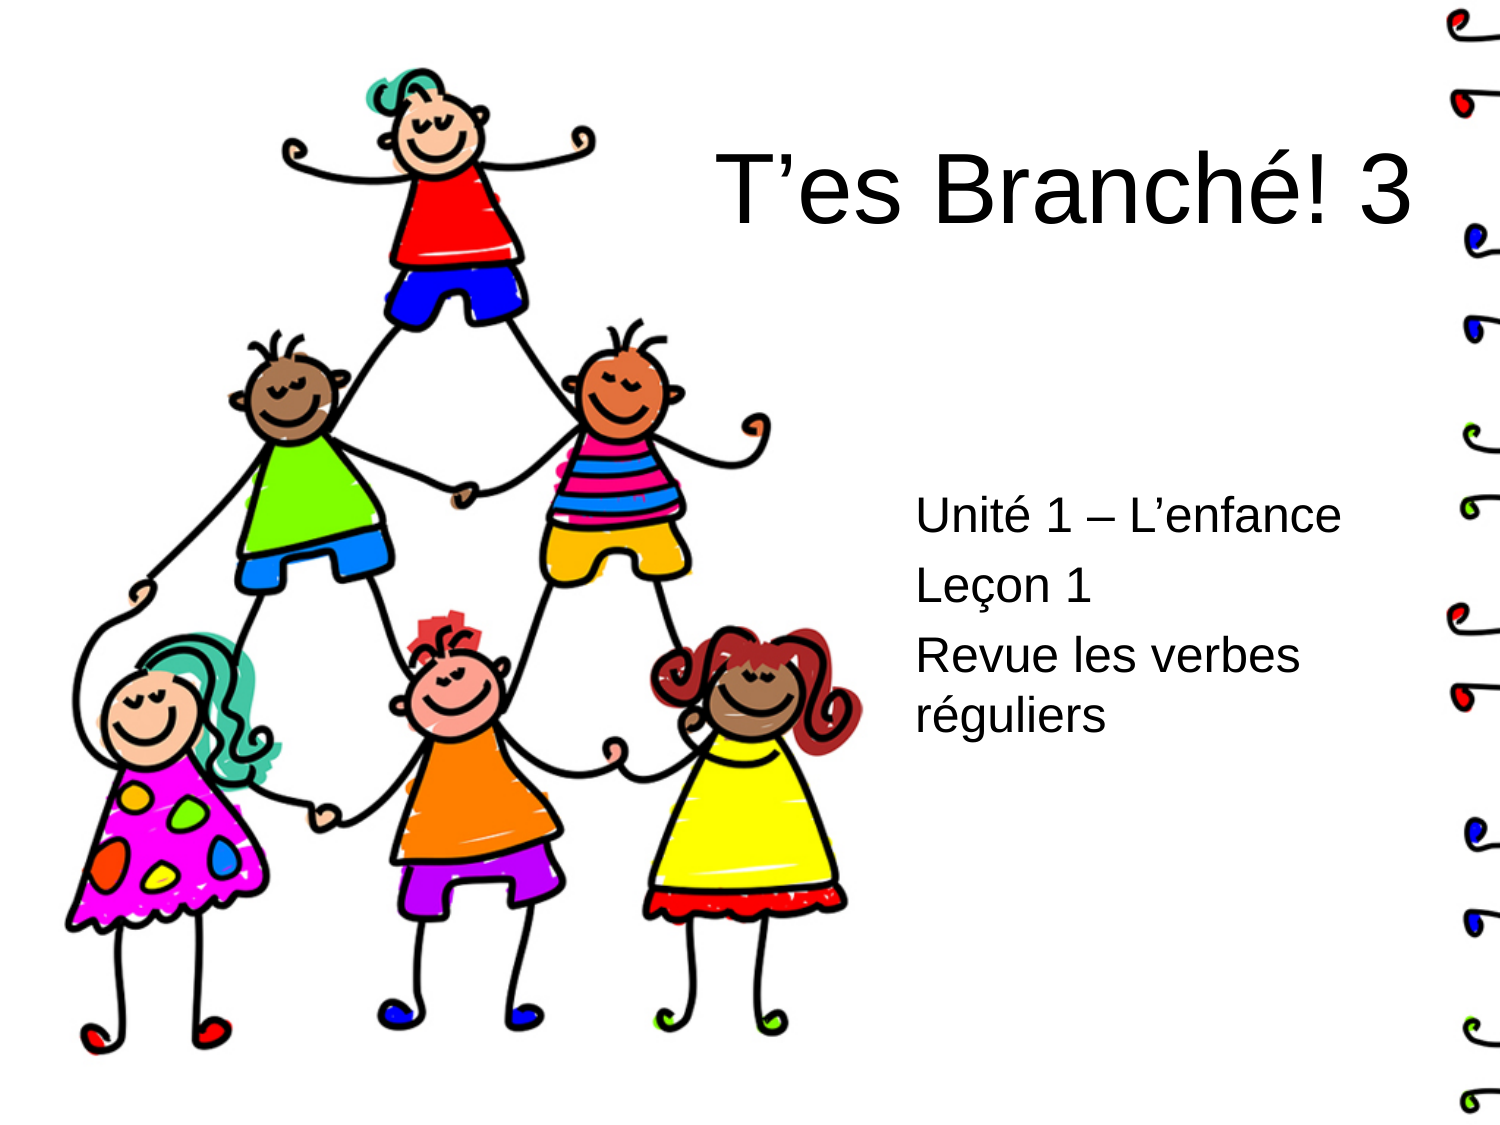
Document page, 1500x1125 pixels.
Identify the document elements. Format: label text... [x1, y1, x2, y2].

title T’es Branché! 3 [699, 28, 1463, 338]
subtitle Unité 1 – L’enfance Leçon 1 Revue les verbes réguliers [899, 474, 1388, 863]
picture [0, 0, 1500, 1125]
